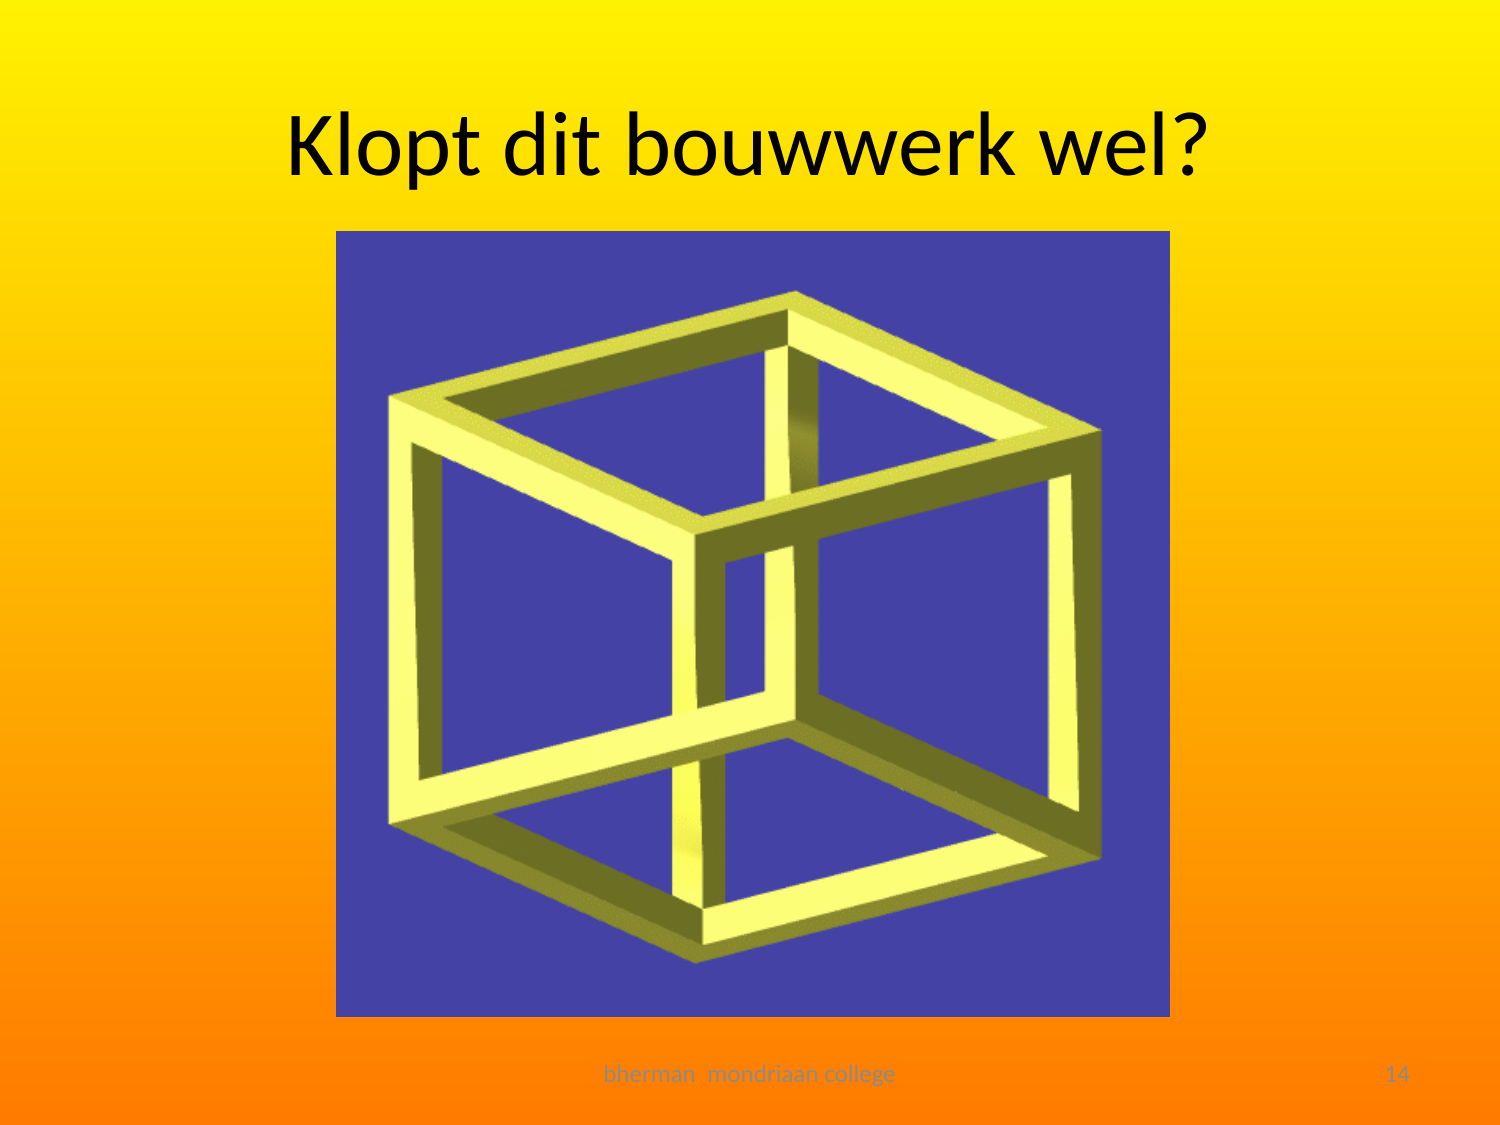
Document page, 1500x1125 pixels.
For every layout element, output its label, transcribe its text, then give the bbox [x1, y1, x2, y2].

footer bherman mondriaan college [512, 1042, 988, 1103]
title Klopt dit bouwwerk wel? [75, 45, 1425, 233]
picture [336, 231, 1170, 1017]
slide_number 14 [1074, 1042, 1425, 1103]
